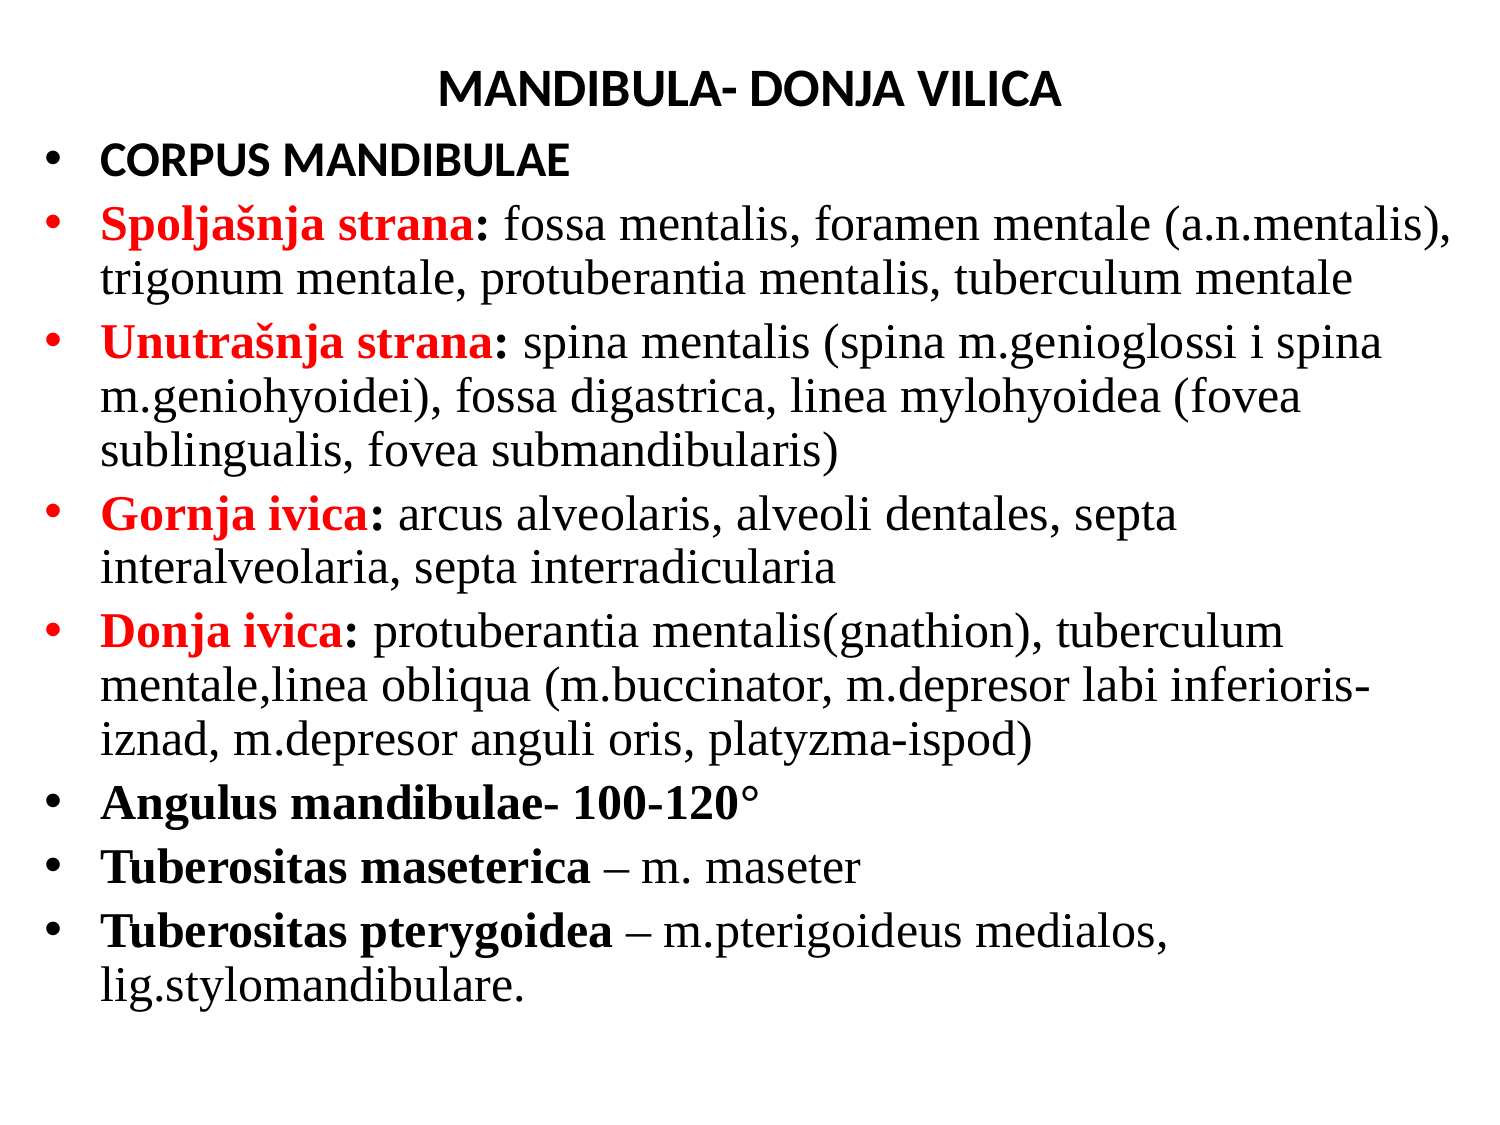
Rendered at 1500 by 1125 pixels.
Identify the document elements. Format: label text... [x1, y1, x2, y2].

list CORPUS MANDIBULAE Spoljašnja strana: fossa mentalis, foramen mentale (a.n.mentalis), trigonum mentale, protuberantia mentalis, tuberculum mentale Unutrašnja strana: spina mentalis (spina m.genioglossi i spina m.geniohyoidei), fossa digastrica, linea mylohyoidea (fovea sublingualis, fovea submandibularis) Gornja ivica: arcus alveolaris, alveoli dentales, septa interalveolaria, septa interradicularia Donja ivica: protuberantia mentalis(gnathion), tuberculum mentale,linea obliqua (m.buccinator, m.depresor labi inferioris-iznad, m.depresor anguli oris, platyzma-ispod) Angulus mandibulae- 100-120° Tuberositas maseterica – m. maseter Tuberositas pterygoidea – m.pterigoideus medialos, lig.stylomandibulare. [29, 125, 1471, 1094]
title MANDIBULA- DONJA VILICA [75, 45, 1425, 125]
